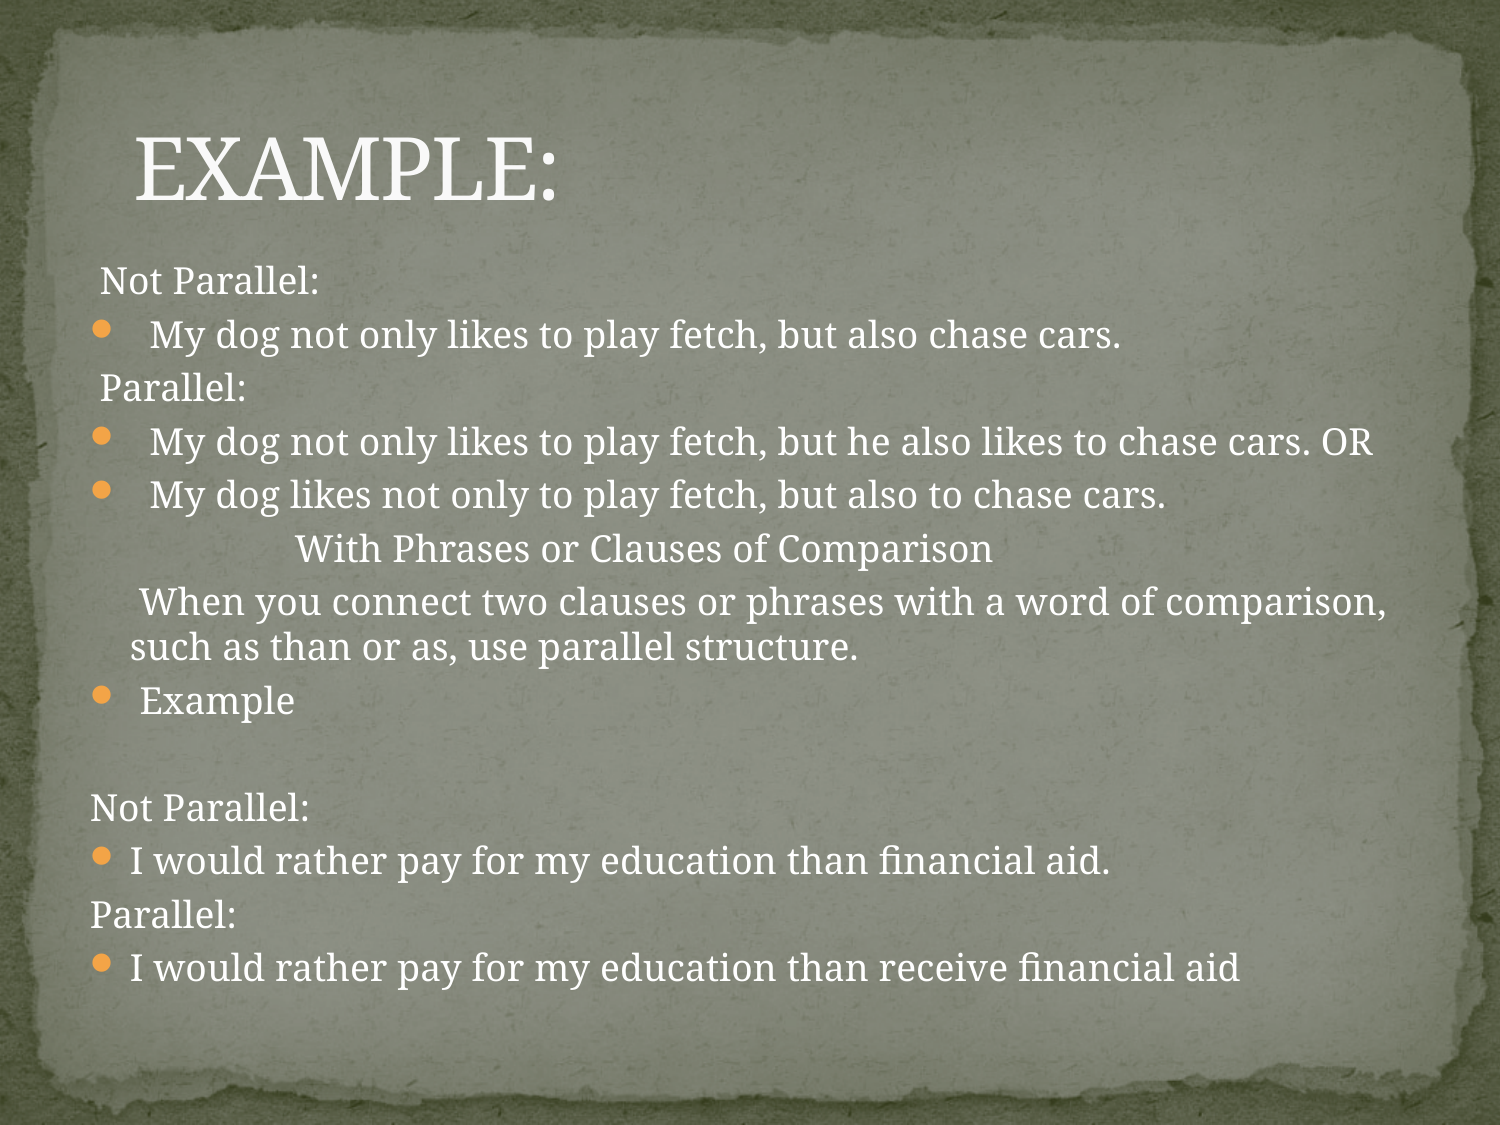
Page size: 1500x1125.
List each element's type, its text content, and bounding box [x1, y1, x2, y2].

title EXAMPLE: [74, 24, 1425, 225]
list Not Parallel: My dog not only likes to play fetch, but also chase cars. Parallel: My dog not only likes to play fetch, but he also likes to chase cars. OR My dog likes not only to play fetch, but also to chase cars. With Phrases or Clauses of Comparison When you connect two clauses or phrases with a word of comparison, such as than or as, use parallel structure. Example Not Parallel: I would rather pay for my education than financial aid. Parallel: I would rather pay for my education than receive financial aid [75, 249, 1425, 1000]
